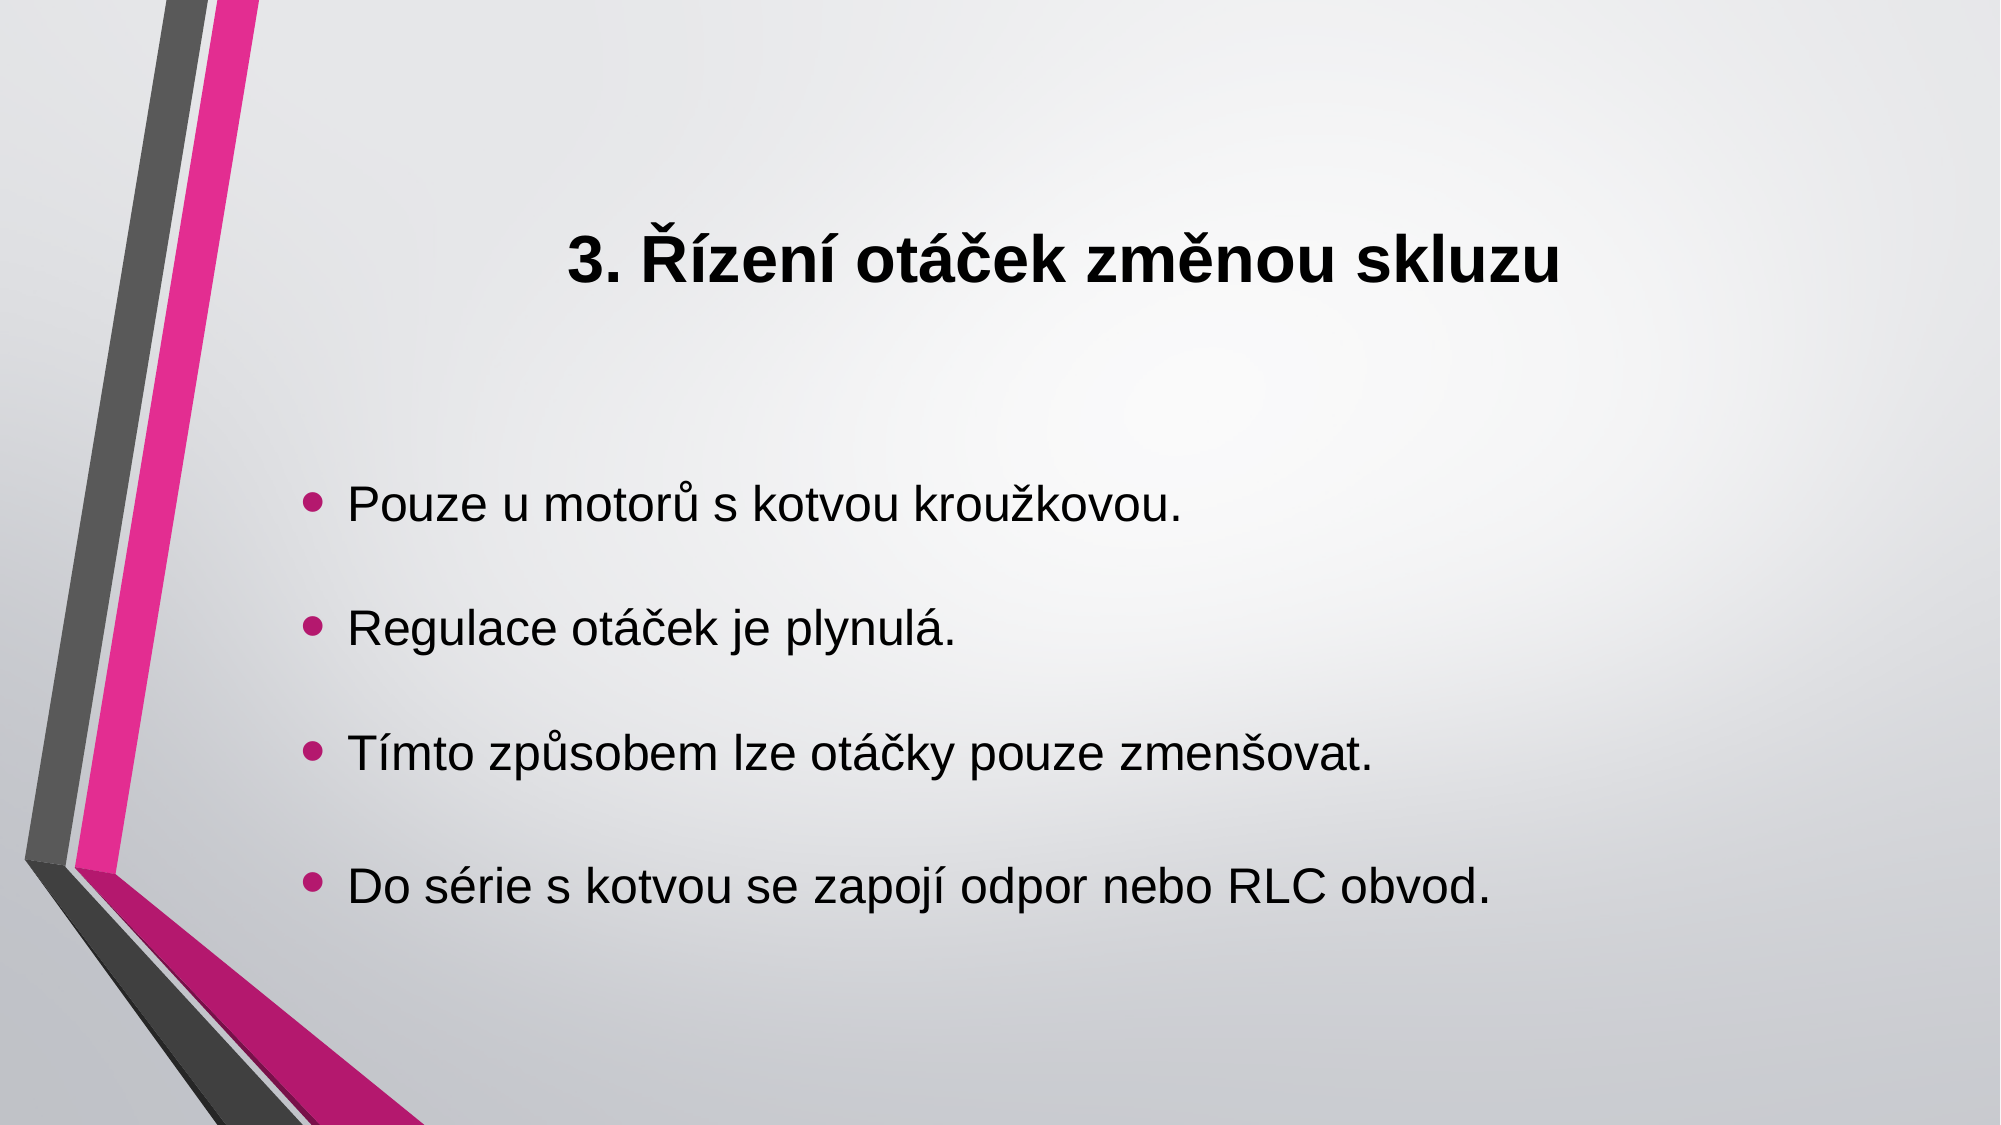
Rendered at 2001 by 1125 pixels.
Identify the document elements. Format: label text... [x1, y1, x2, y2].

title 3. Řízení otáček změnou skluzu [243, 112, 1887, 400]
list Pouze u motorů s kotvou kroužkovou. Regulace otáček je plynulá. Tímto způsobem lze otáčky pouze zmenšovat. Do série s kotvou se zapojí odpor nebo RLC obvod. [285, 415, 1929, 928]
